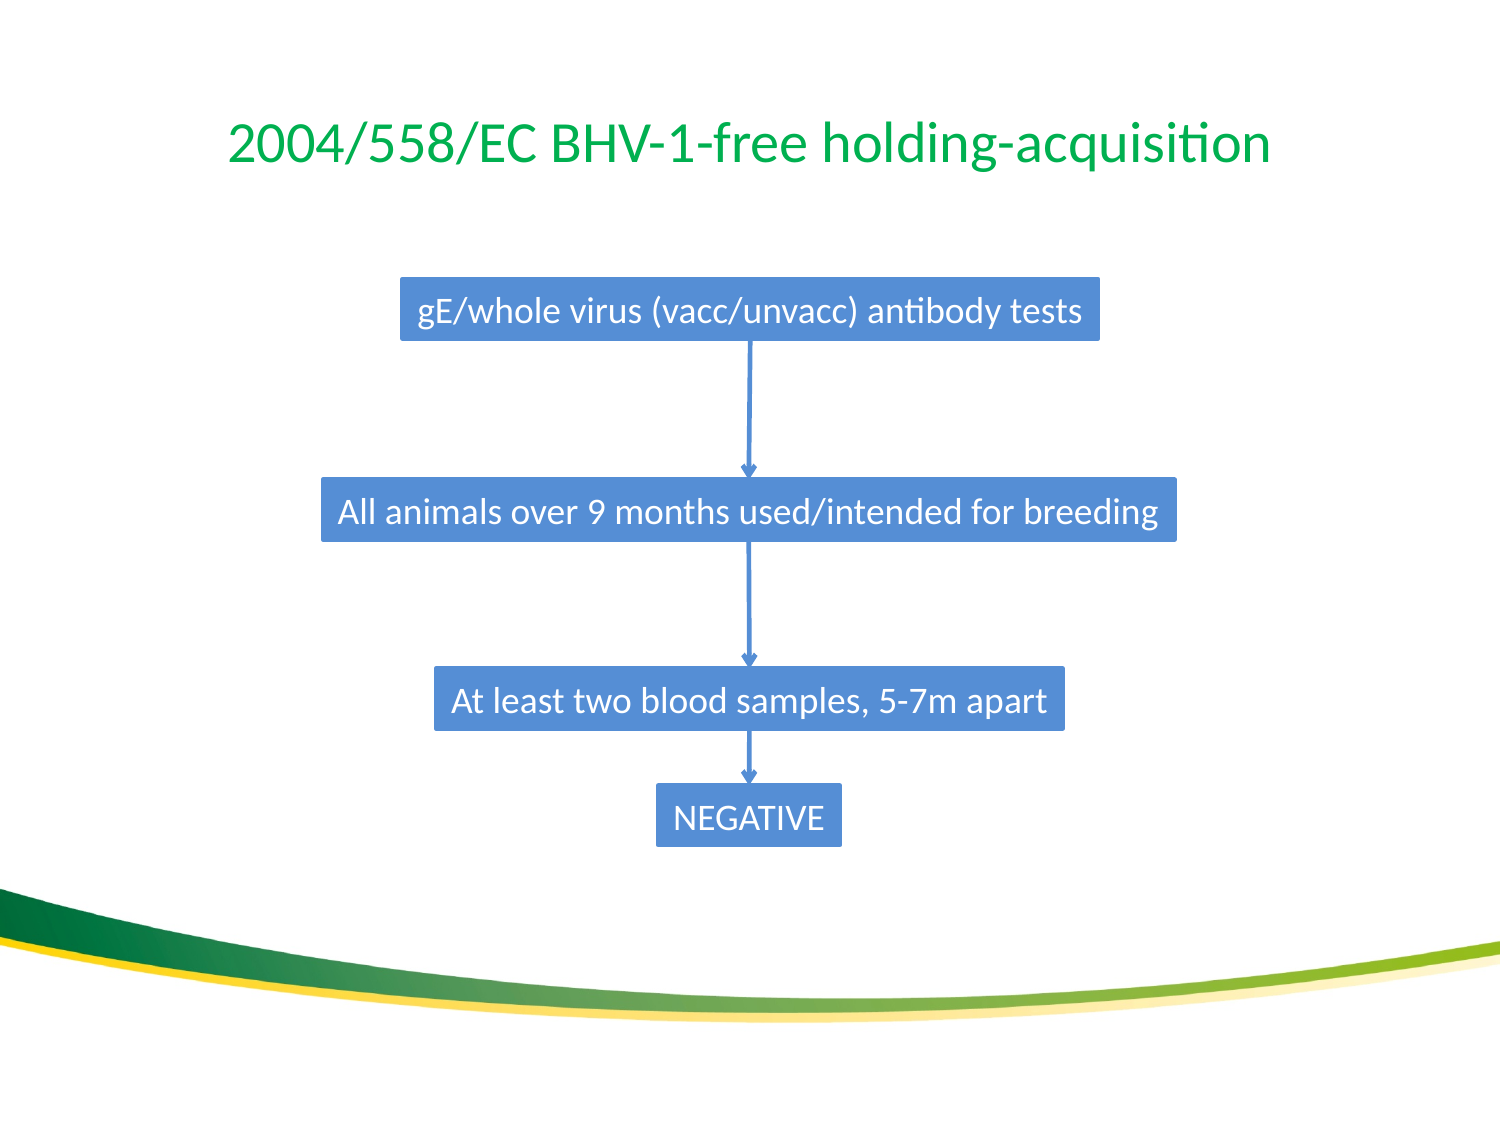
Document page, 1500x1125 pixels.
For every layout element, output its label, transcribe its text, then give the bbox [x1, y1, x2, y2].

title 2004/558/EC BHV-1-free holding-acquisition [75, 45, 1425, 233]
text_box At least two blood samples, 5-7m apart [436, 668, 1063, 729]
picture [0, 835, 1500, 1125]
text_box NEGATIVE [658, 785, 840, 846]
text_box gE/whole virus (vacc/unvacc) antibody tests [402, 278, 1098, 339]
text_box All animals over 9 months used/intended for breeding [323, 479, 1175, 540]
